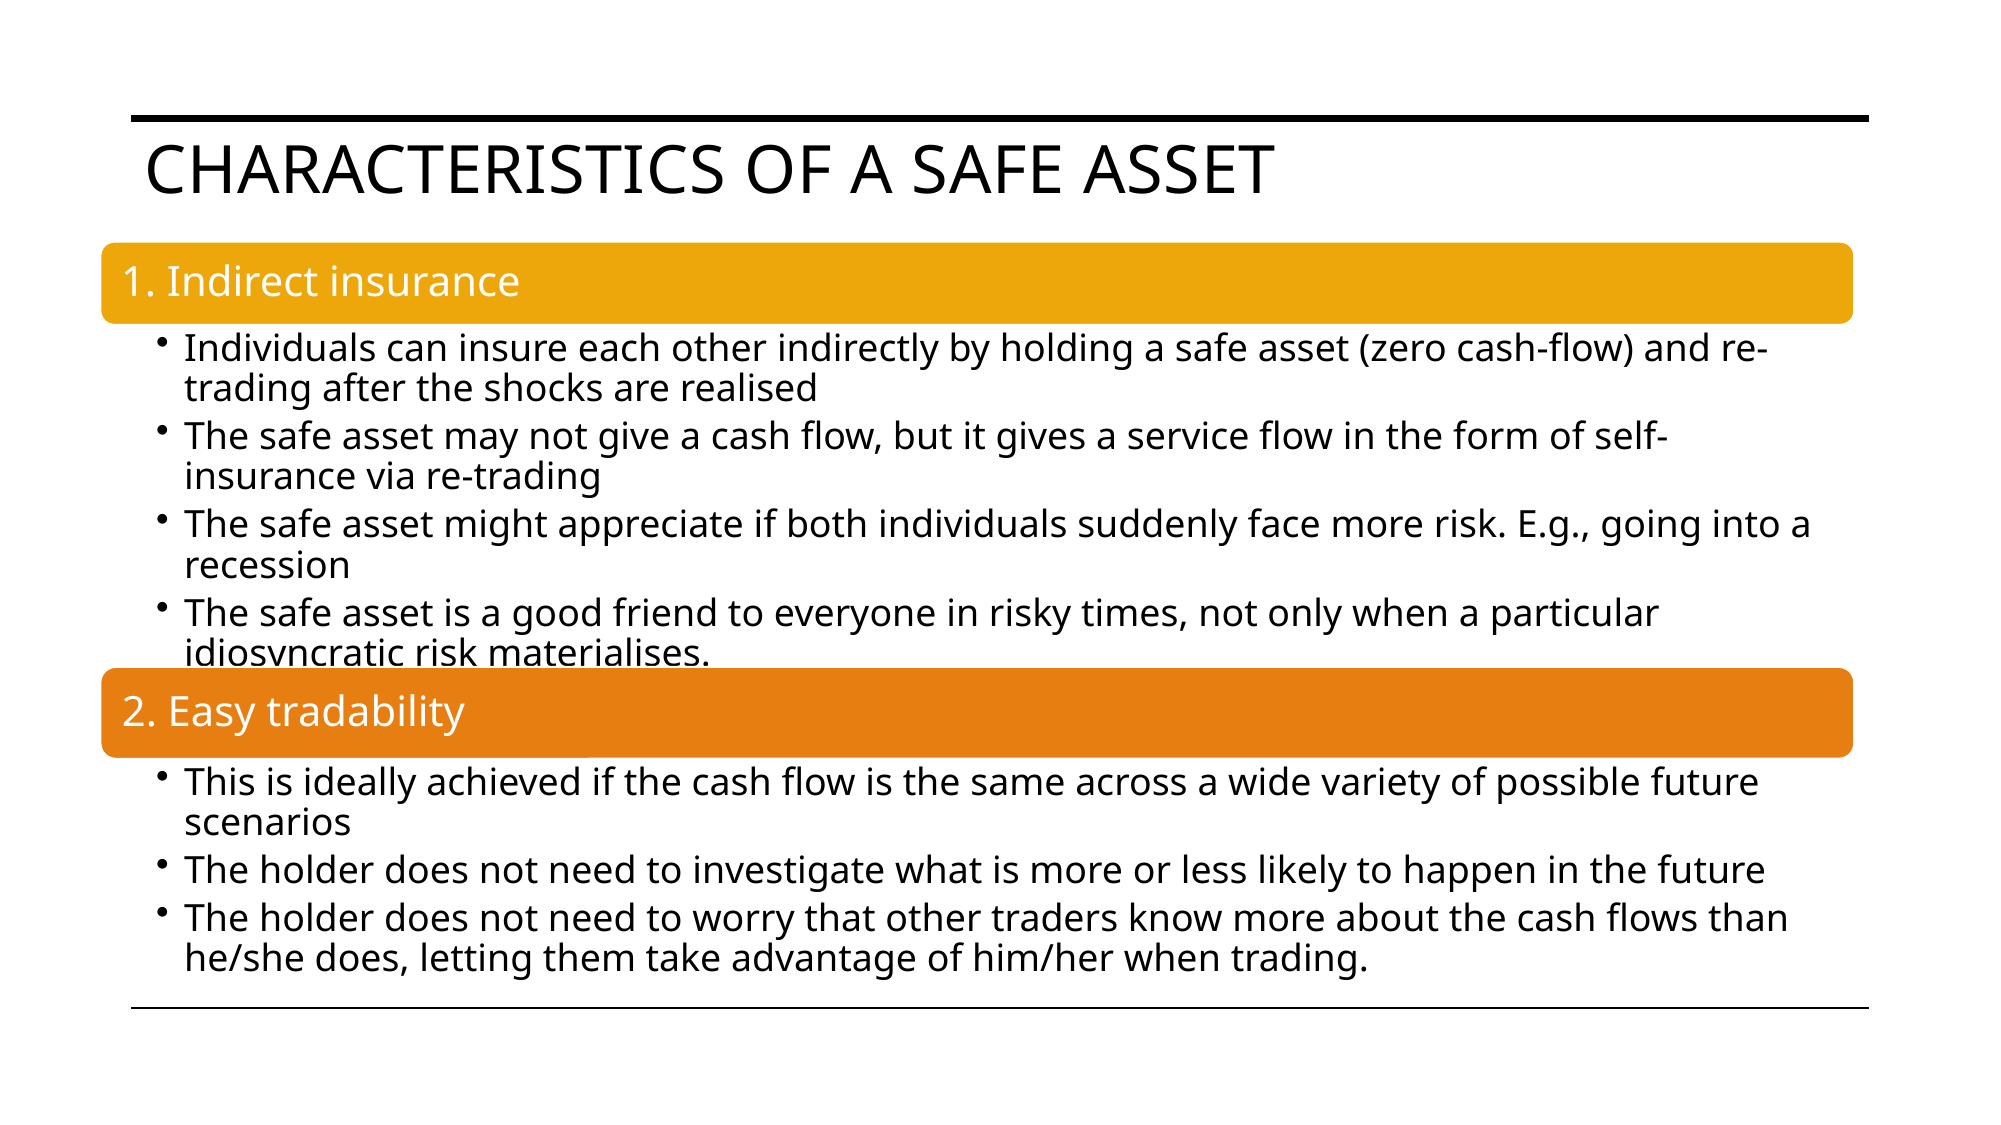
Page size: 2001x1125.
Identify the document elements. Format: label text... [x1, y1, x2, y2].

title Characteristics of a safe asset [129, 119, 1855, 229]
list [100, 229, 1855, 970]
